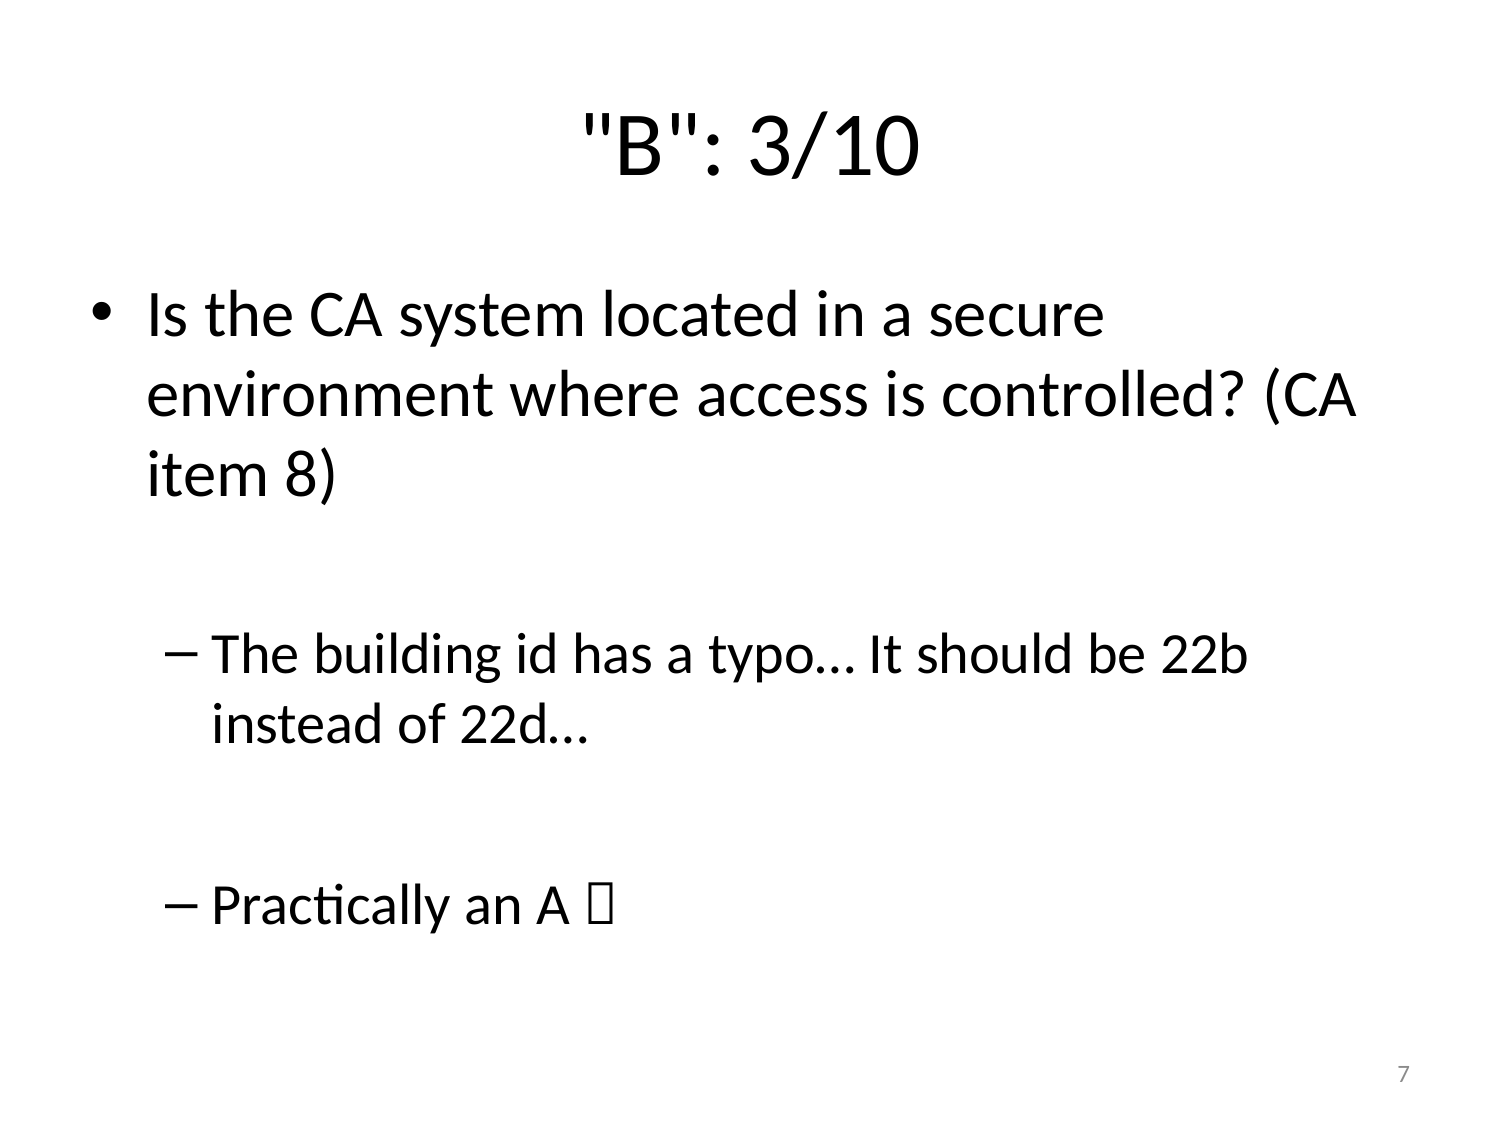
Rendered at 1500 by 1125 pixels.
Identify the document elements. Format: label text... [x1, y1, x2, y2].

list Is the CA system located in a secure environment where access is controlled? (CA item 8) The building id has a typo… It should be 22b instead of 22d… Practically an A  [75, 262, 1425, 1005]
slide_number 7 [1074, 1042, 1425, 1103]
title "B": 3/10 [75, 45, 1425, 233]
